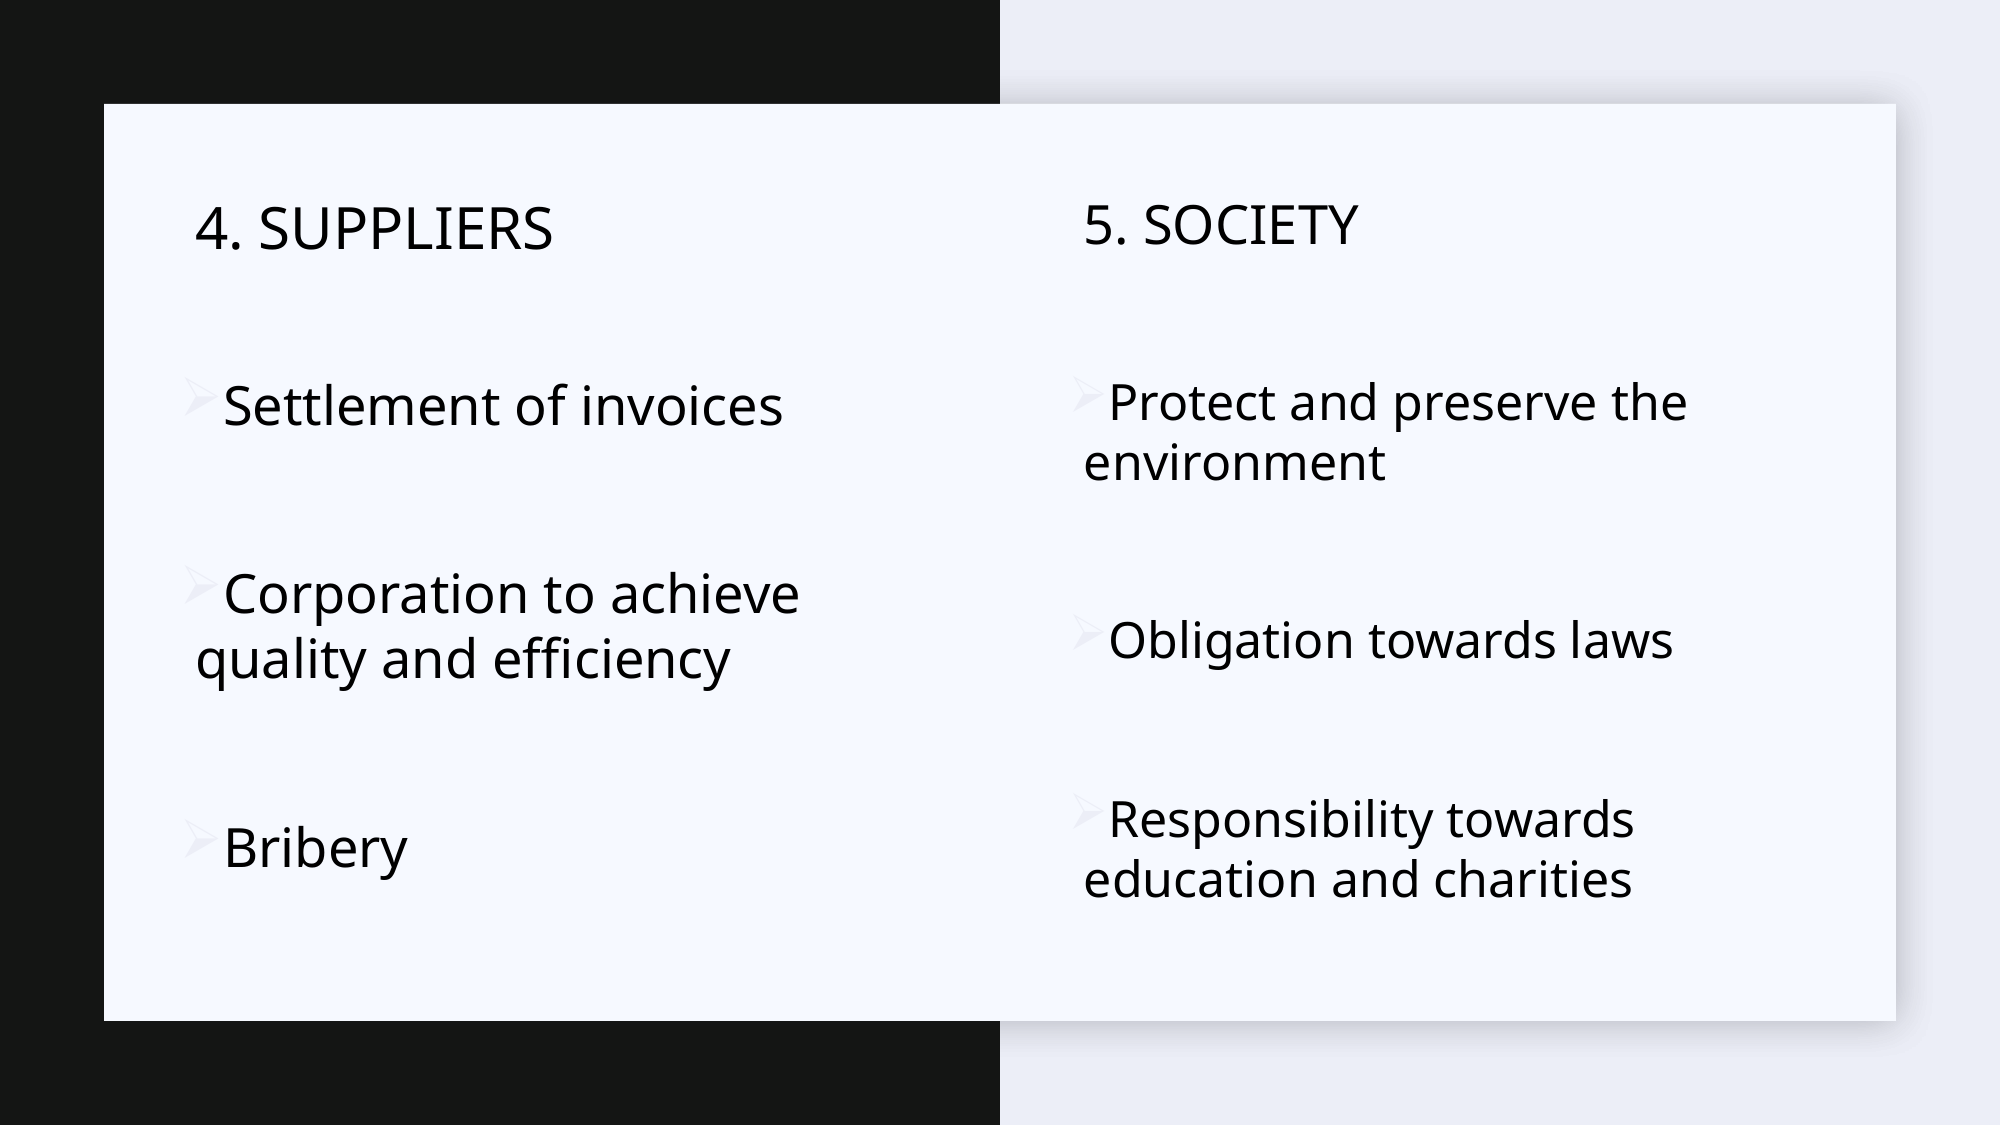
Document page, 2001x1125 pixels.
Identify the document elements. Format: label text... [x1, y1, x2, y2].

list 4. Suppliers [180, 165, 942, 287]
list 5. Society [1068, 162, 1830, 283]
list Protect and preserve the environment Obligation towards laws Responsibility towards education and charities [1068, 363, 1830, 963]
list Settlement of invoices Corporation to achieve quality and efficiency Bribery [180, 363, 942, 963]
